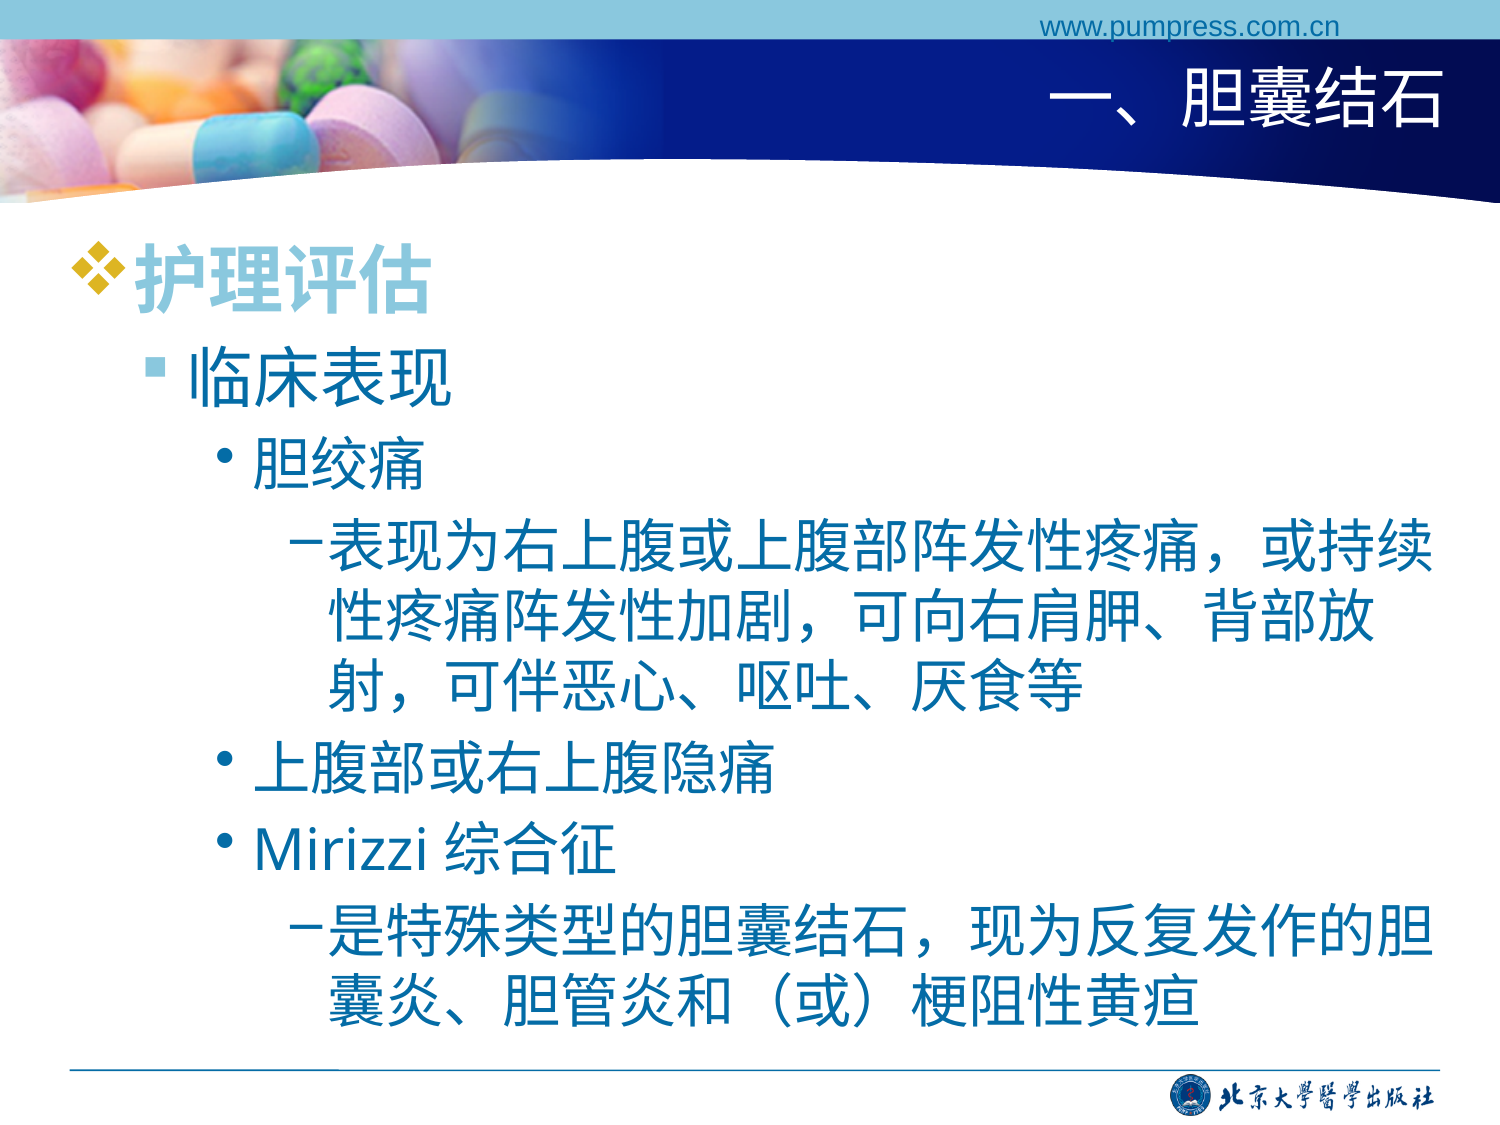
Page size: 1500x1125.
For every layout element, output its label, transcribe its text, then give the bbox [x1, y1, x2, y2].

picture [1170, 1074, 1436, 1118]
list 护理评估 临床表现 胆绞痛 表现为右上腹或上腹部阵发性疼痛，或持续性疼痛阵发性加剧，可向右肩胛、背部放射，可伴恶心、呕吐、厌食等 上腹部或右上腹隐痛 Mirizzi综合征 是特殊类型的胆囊结石，现为反复发作的胆囊炎、胆管炎和（或）梗阻性黄疸 [49, 224, 1463, 1026]
title 一、胆囊结石 [137, 49, 1463, 143]
slide_number www.pumpress.com.cn [1025, 0, 1463, 38]
picture [0, 40, 1500, 203]
